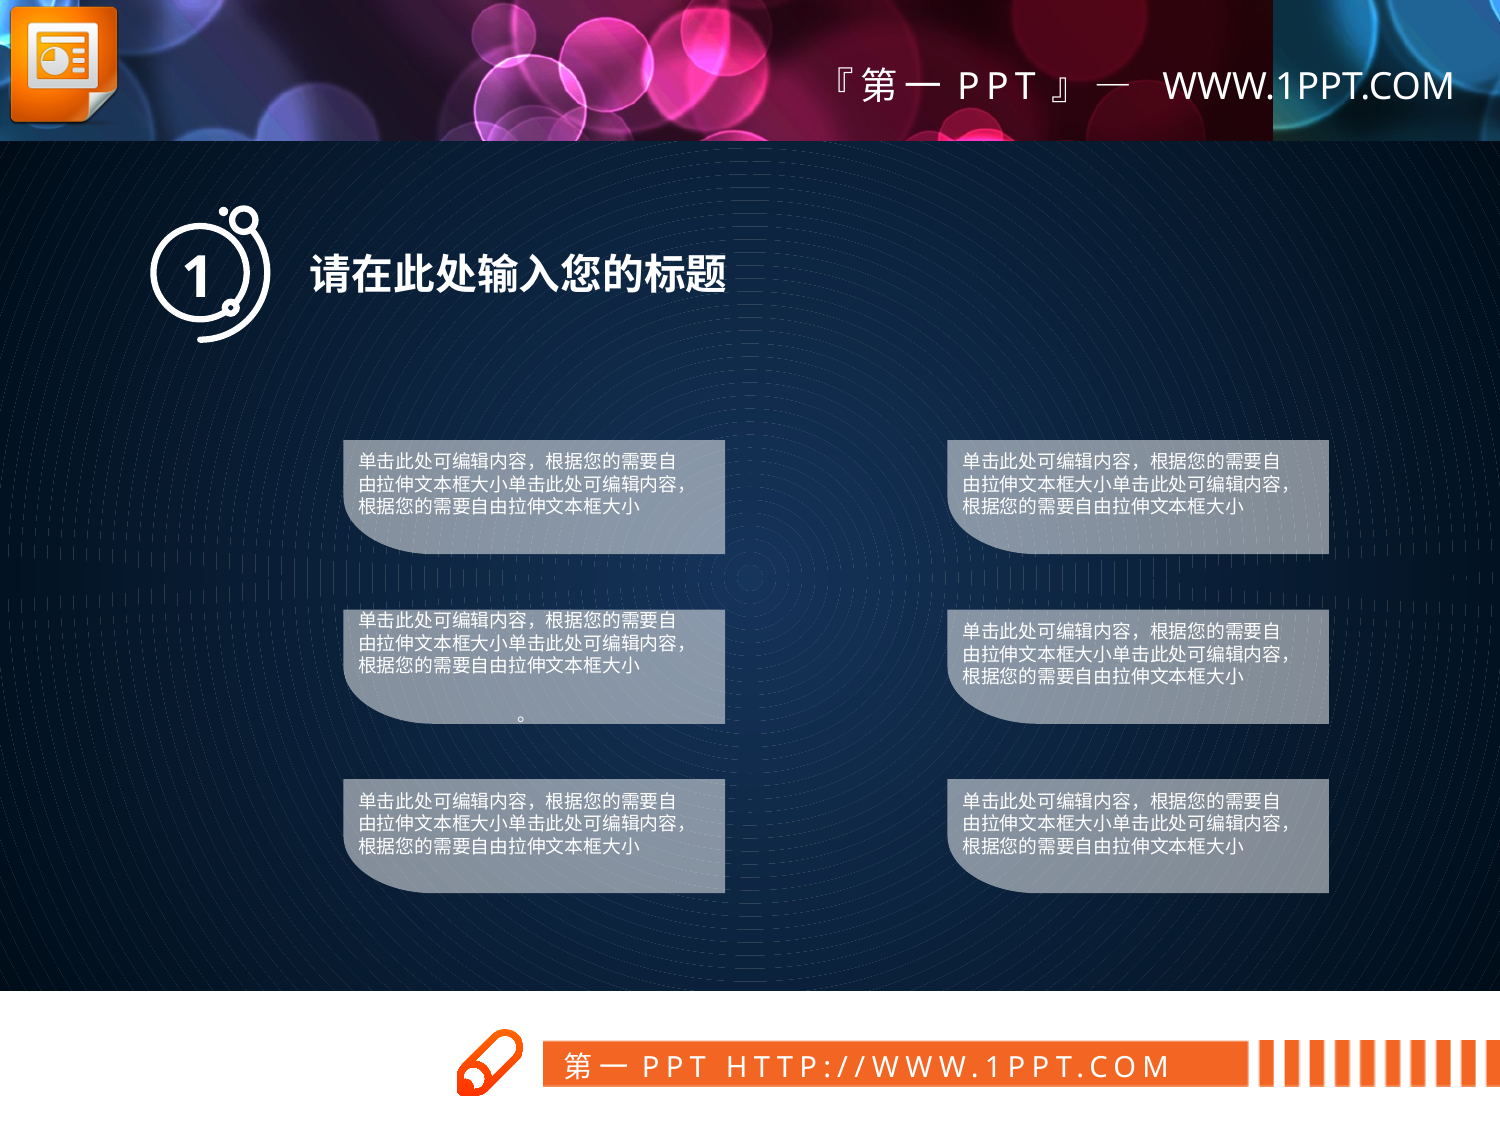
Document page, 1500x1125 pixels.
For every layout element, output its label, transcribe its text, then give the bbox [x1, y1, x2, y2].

picture [0, 0, 1500, 141]
text_box 单击此处可编辑内容，根据您的需要自由拉伸文本框大小单击此处可编辑内容，根据您的需要自由拉伸文本框大小 [947, 609, 1329, 724]
text_box 单击此处可编辑内容，根据您的需要自由拉伸文本框大小单击此处可编辑内容，根据您的需要自由拉伸文本框大小 [343, 779, 726, 894]
text_box 单击此处可编辑内容，根据您的需要自由拉伸文本框大小单击此处可编辑内容，根据您的需要自由拉伸文本框大小 [343, 440, 726, 555]
text_box 单击此处可编辑内容，根据您的需要自由拉伸文本框大小单击此处可编辑内容，根据您的需要自由拉伸文本框大小 [947, 440, 1329, 555]
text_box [153, 208, 268, 340]
text_box 单击此处可编辑内容，根据您的需要自由拉伸文本框大小单击此处可编辑内容，根据您的需要自由拉伸文本框大小 。 [343, 609, 726, 724]
picture [543, 1040, 1500, 1087]
text_box 单击此处可编辑内容，根据您的需要自由拉伸文本框大小单击此处可编辑内容，根据您的需要自由拉伸文本框大小 [947, 779, 1329, 894]
text_box 请在此处输入您的标题 [295, 240, 743, 306]
